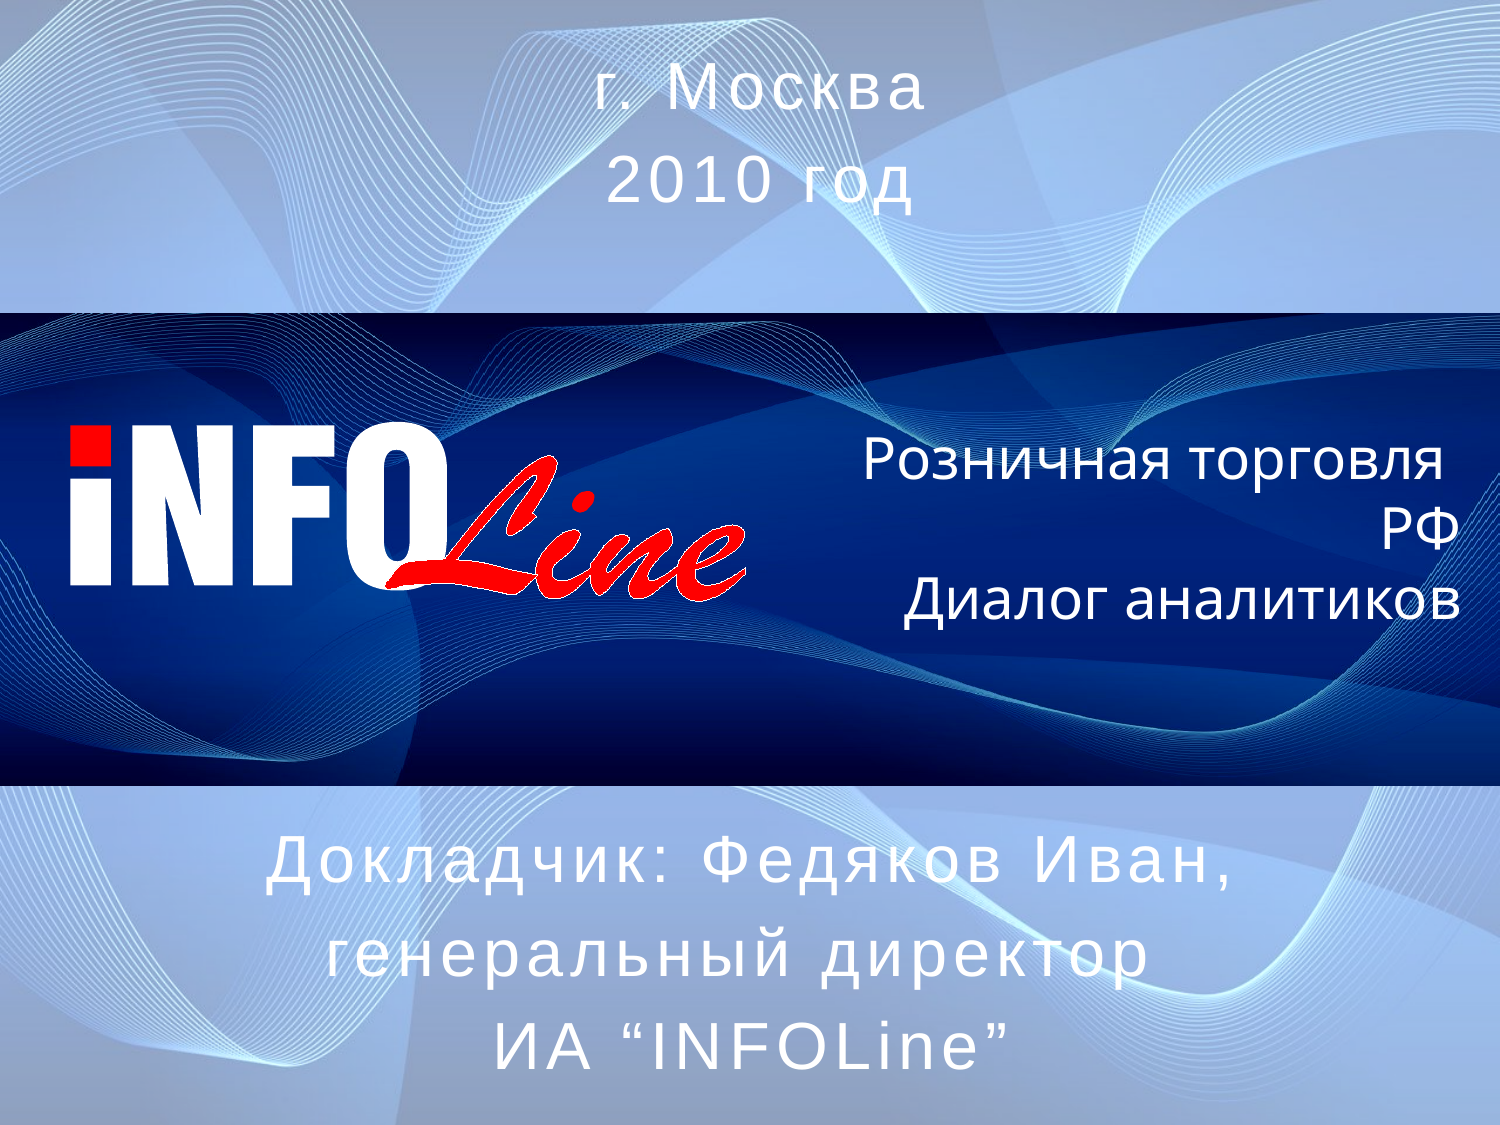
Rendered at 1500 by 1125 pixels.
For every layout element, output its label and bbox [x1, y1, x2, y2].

text_box [70, 421, 747, 602]
picture [0, 0, 1500, 1125]
